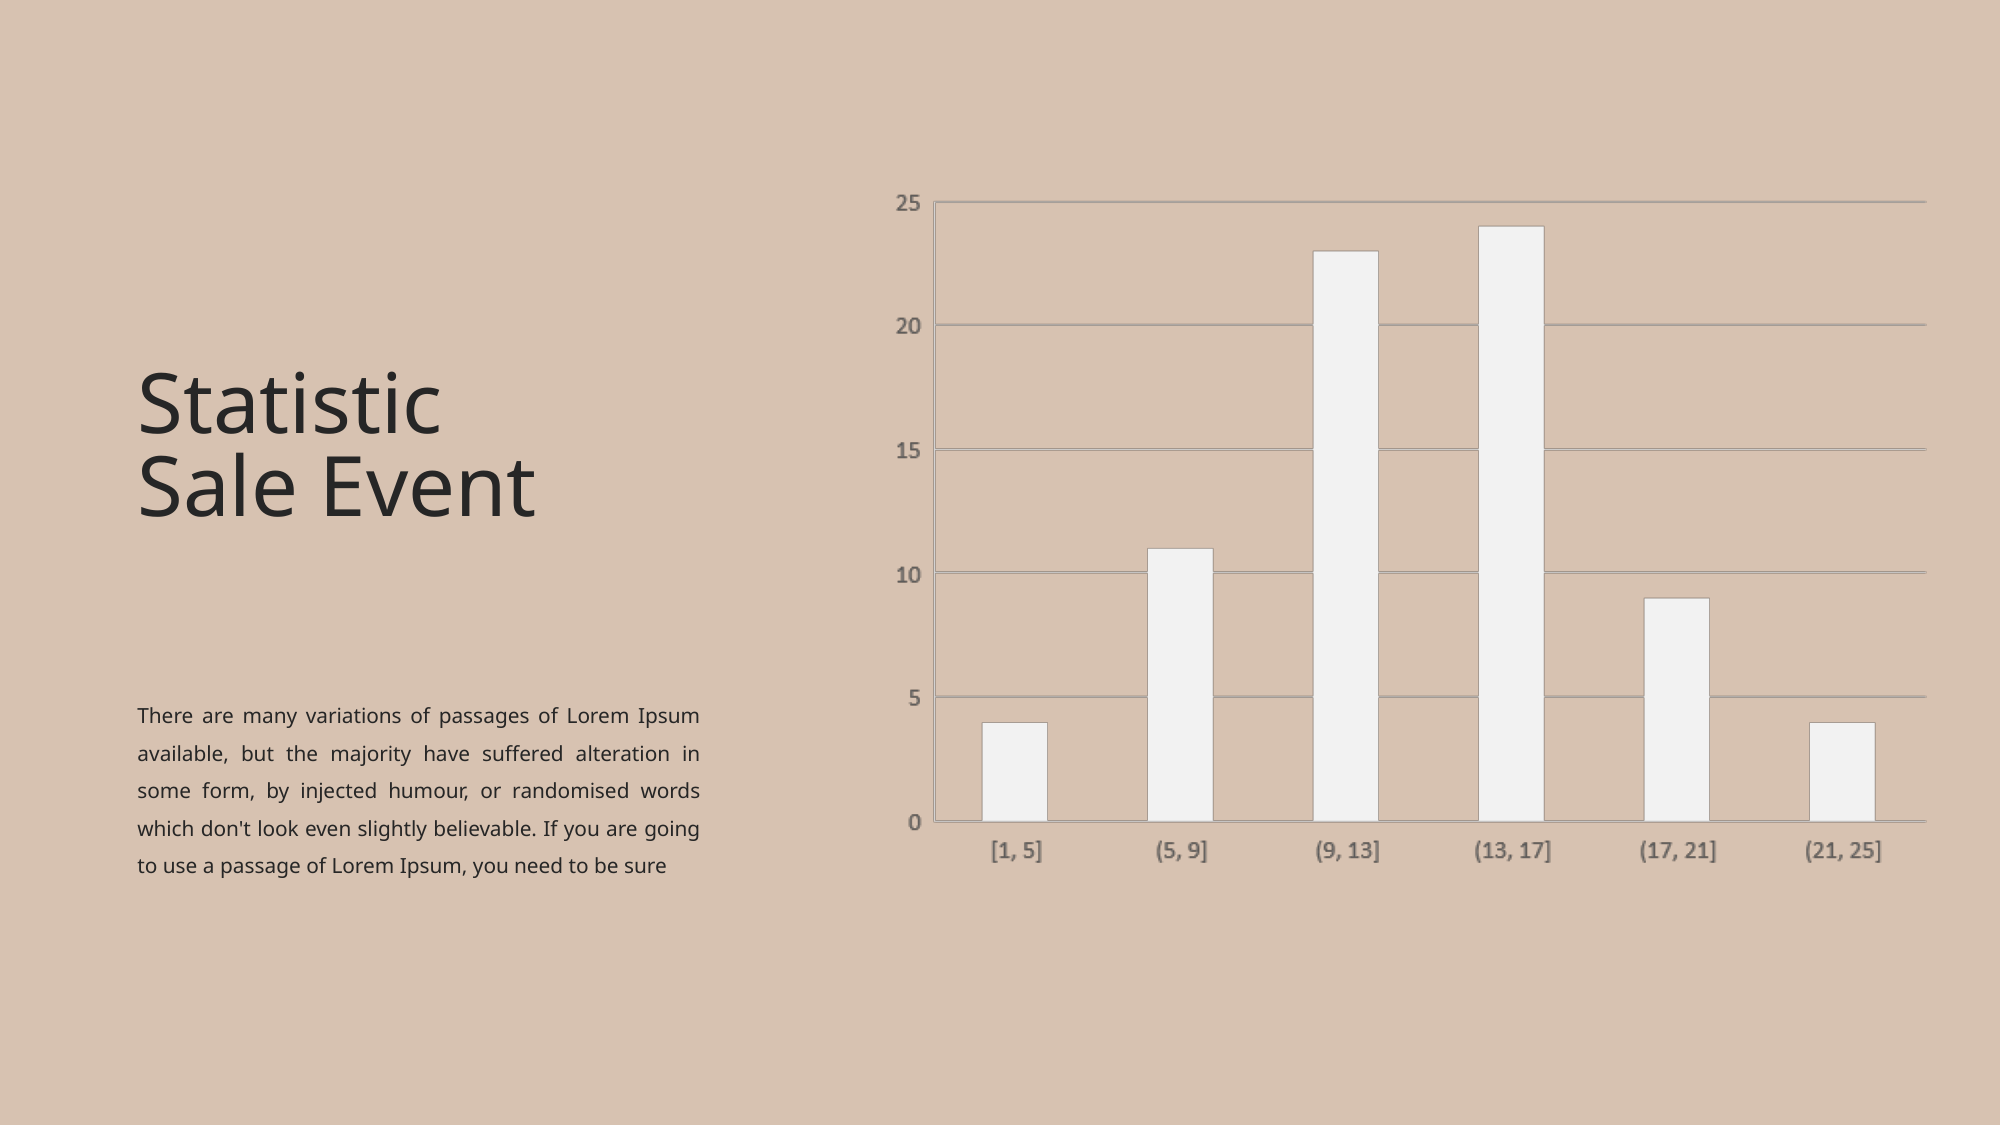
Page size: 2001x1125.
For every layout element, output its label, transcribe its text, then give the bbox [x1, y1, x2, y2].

text_box Sale Event [122, 425, 824, 541]
text_box Statistic [122, 343, 824, 425]
picture [824, 0, 2000, 922]
text_box There are many variations of passages of Lorem Ipsum available, but the majority have suffered alteration in some form, by injected humour, or randomised words which don't look even slightly believable. If you are going to use a passage of Lorem Ipsum, you need to be sure [122, 683, 716, 886]
